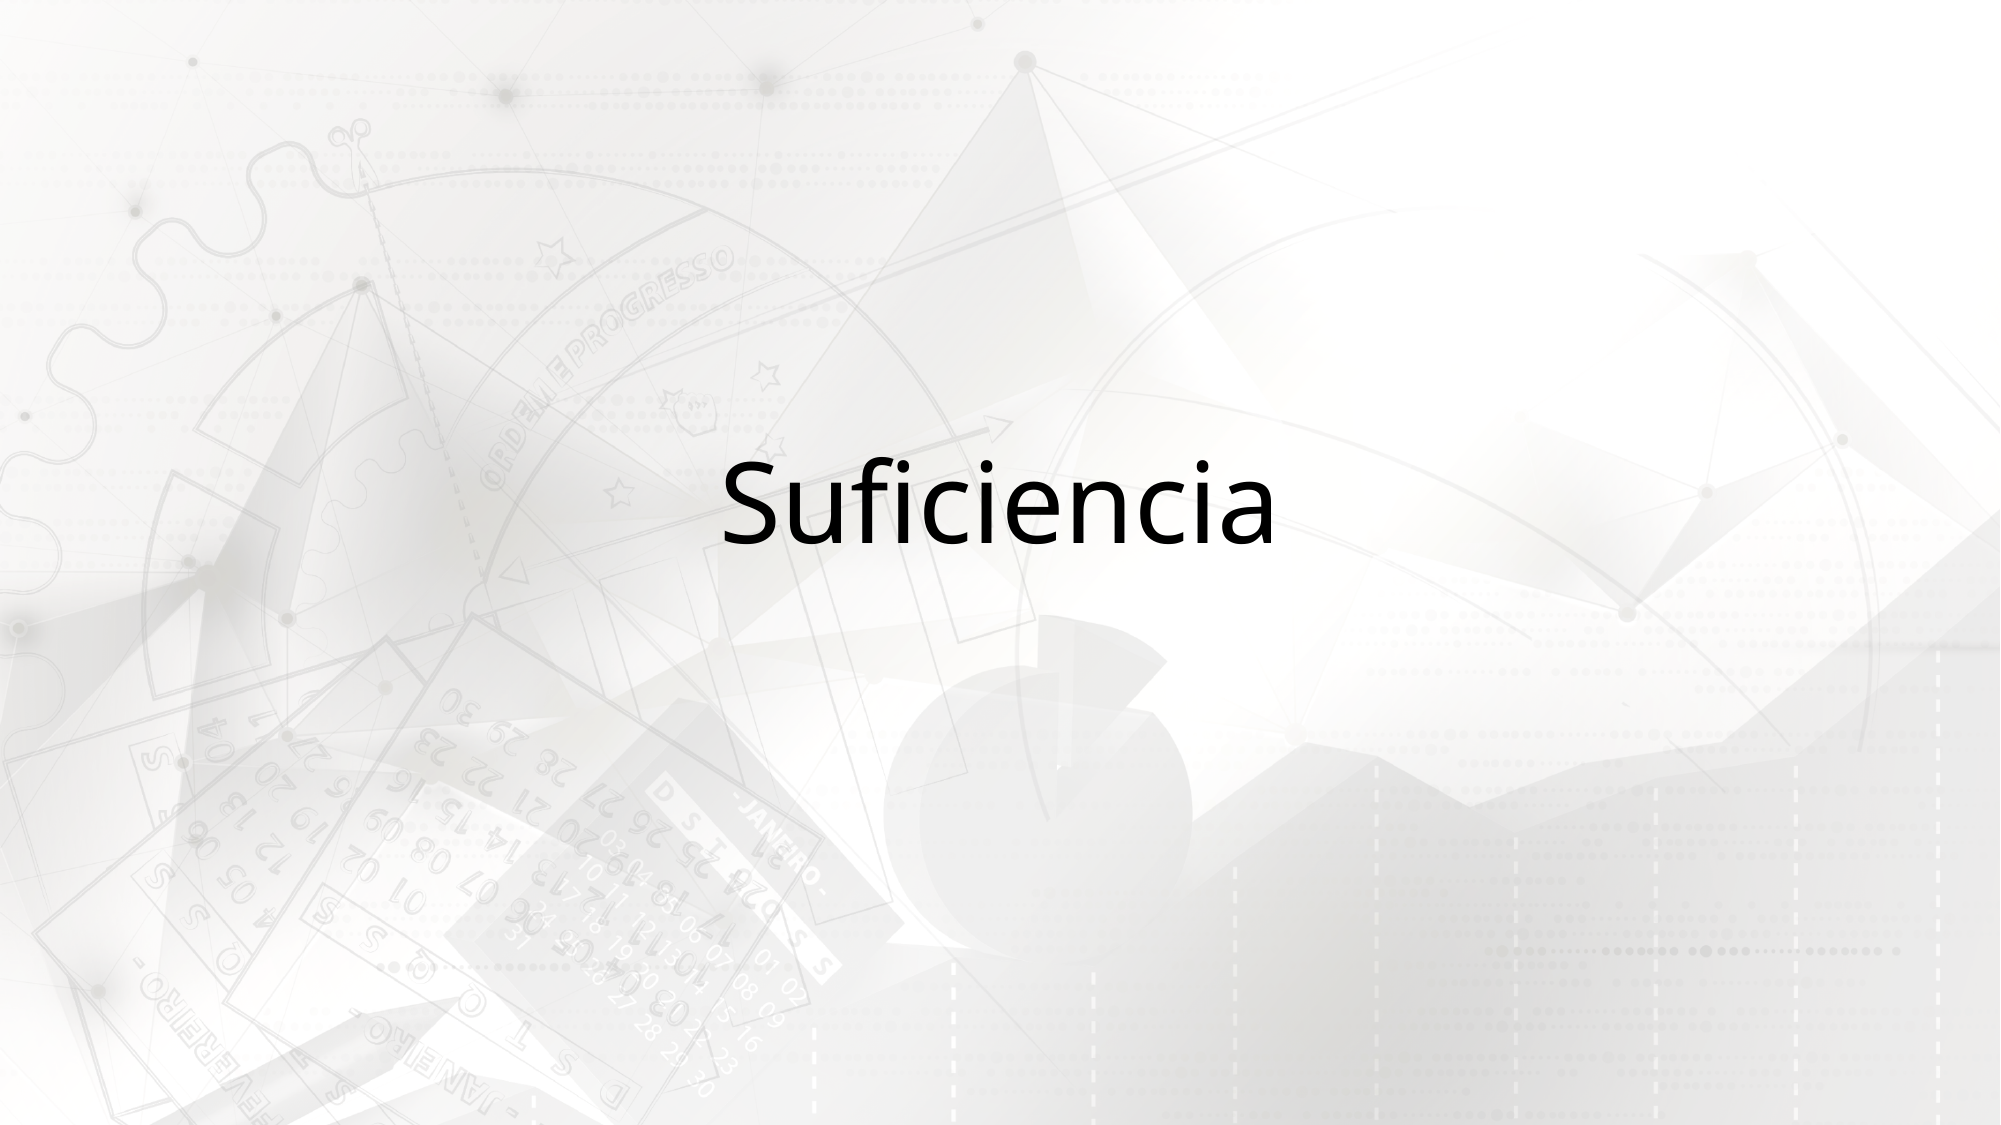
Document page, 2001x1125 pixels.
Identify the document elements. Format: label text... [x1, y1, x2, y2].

picture [0, 0, 2000, 1125]
title Suficiencia [249, 184, 1750, 576]
